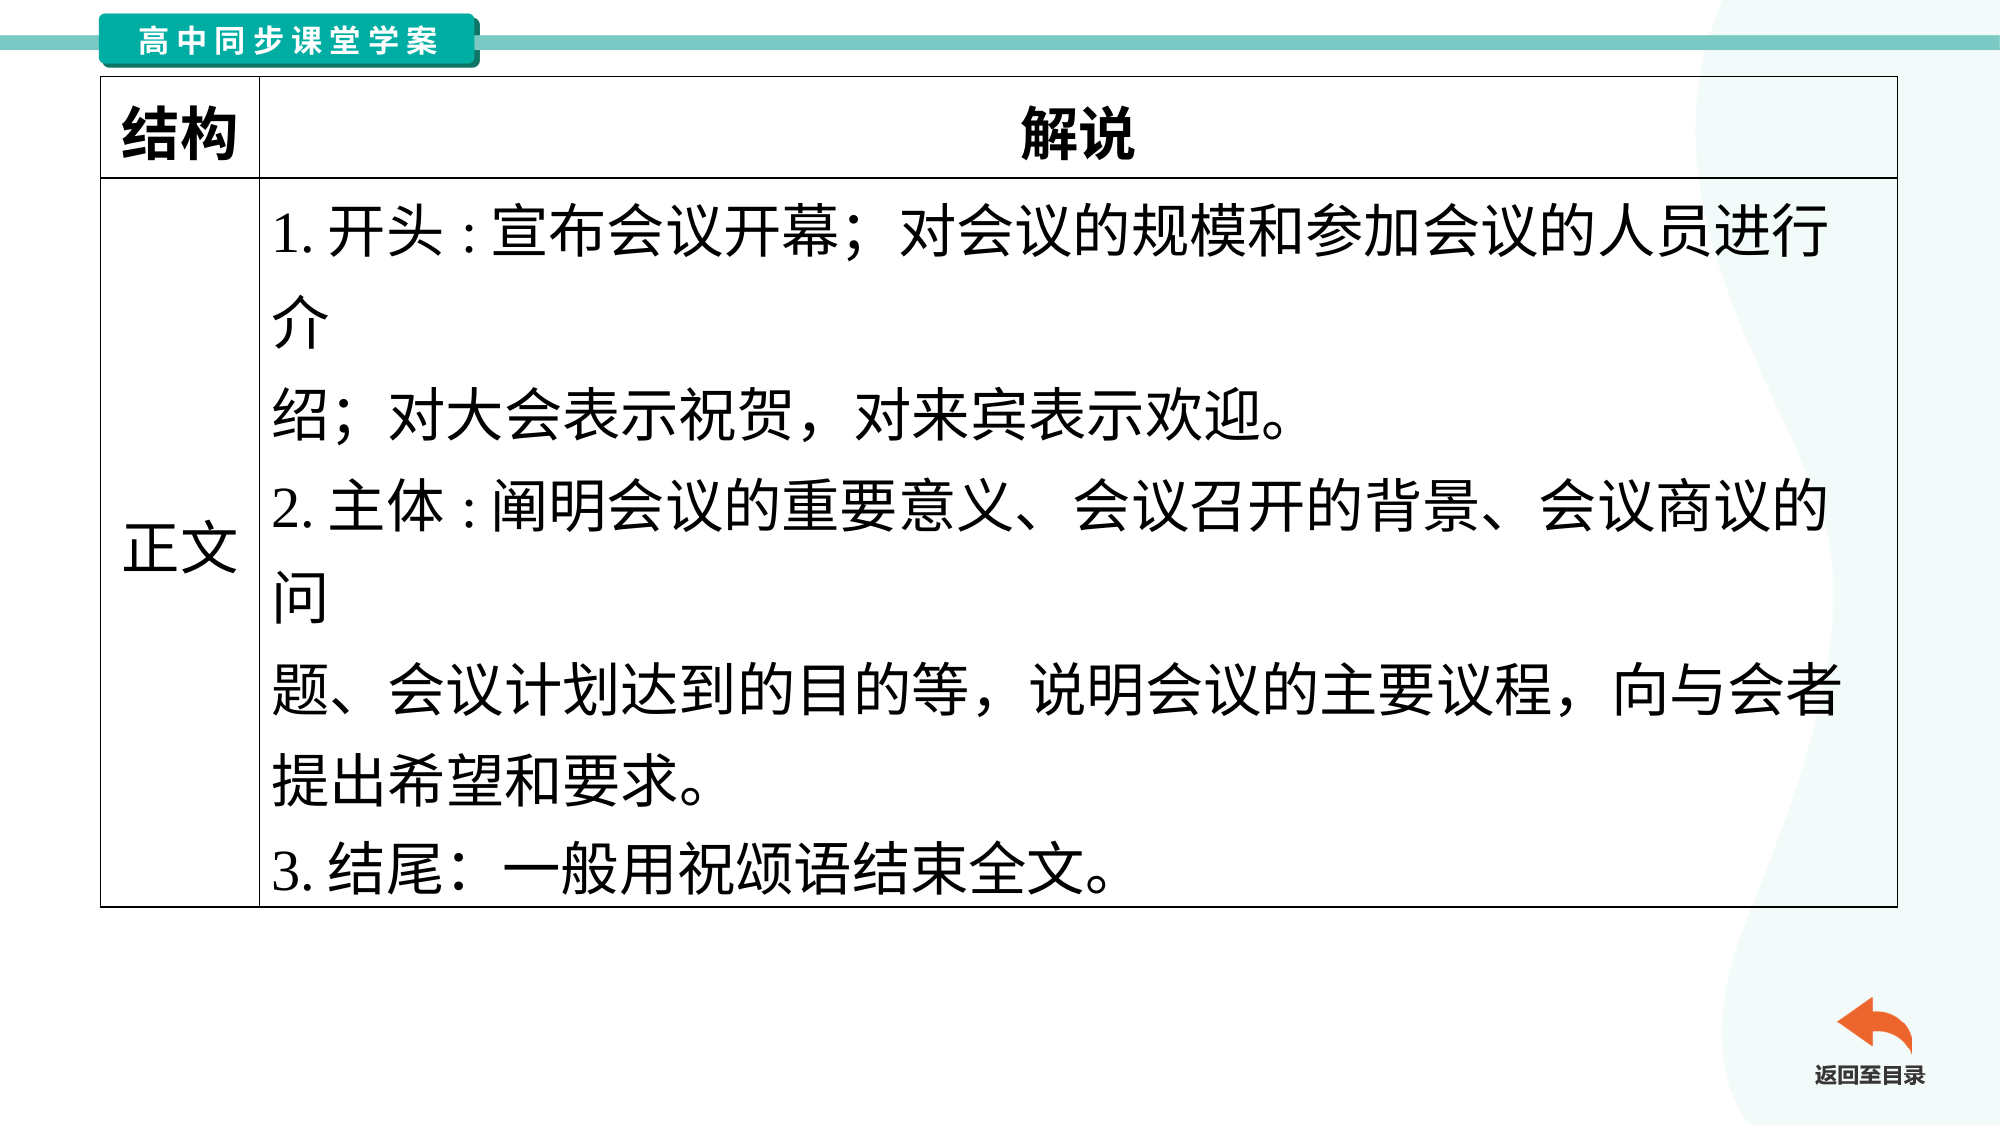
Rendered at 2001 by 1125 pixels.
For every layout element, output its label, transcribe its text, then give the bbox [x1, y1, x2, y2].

table_cell 正文 [101, 179, 259, 906]
table_header 解说 [260, 77, 1897, 177]
picture [0, 0, 2000, 1125]
table_cell 1.开头:宣布会议开幕；对会议的规模和参加会议的人员进行介 绍；对大会表示祝贺，对来宾表示欢迎。 2.主体:阐明会议的重要意义、会议召开的背景、会议商议的问 题、会议计划达到的目的等，说明会议的主要议程，向与会者 提出希望和要求。 3.结尾：一般用祝颂语结束全文。 [260, 179, 1897, 906]
table_header 结构 [101, 77, 259, 177]
